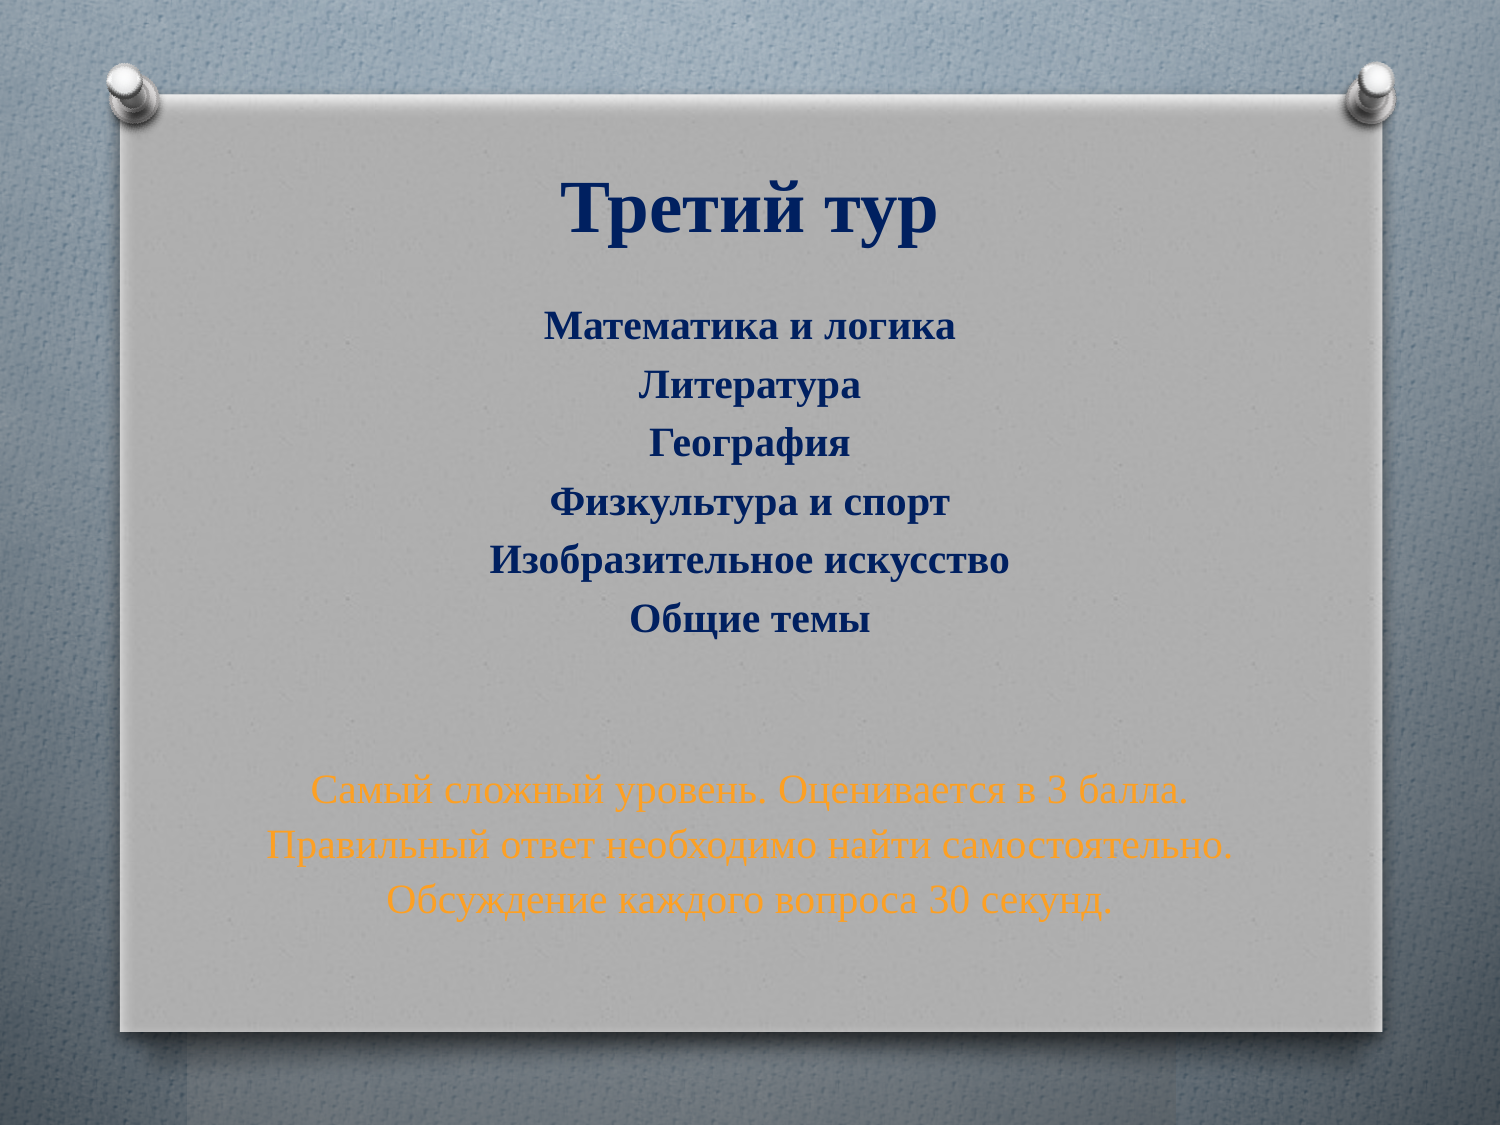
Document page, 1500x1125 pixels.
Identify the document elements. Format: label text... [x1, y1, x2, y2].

picture [75, 29, 198, 153]
list Математика и логика Литература География Физкультура и спорт Изобразительное искусство Общие темы Самый сложный уровень. Оценивается в 3 балла. Правильный ответ необходимо найти самостоятельно. Обсуждение каждого вопроса 30 секунд. [238, 290, 1262, 1000]
title Третий тур [237, 137, 1263, 256]
picture [1317, 35, 1439, 156]
